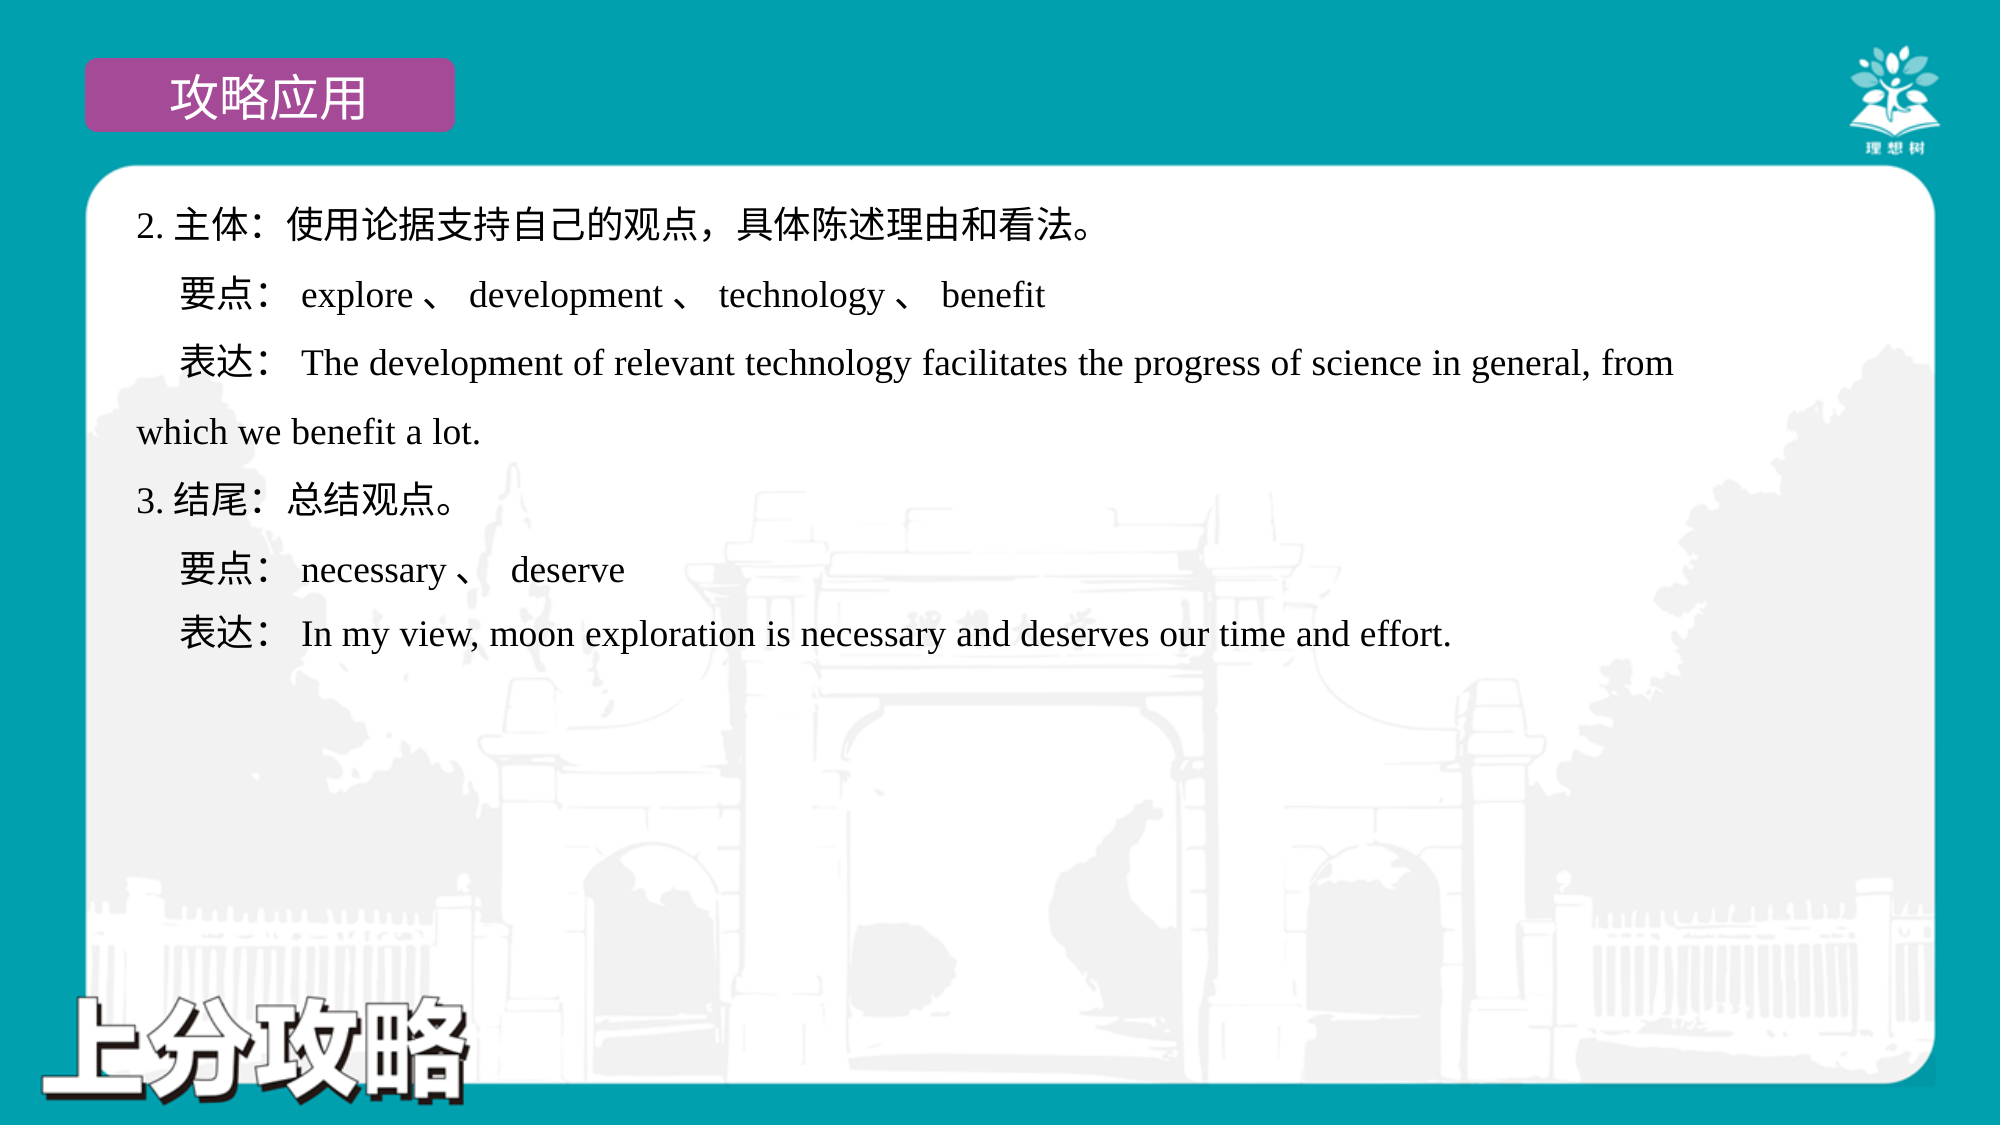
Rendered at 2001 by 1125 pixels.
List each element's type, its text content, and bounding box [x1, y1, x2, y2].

picture [0, 0, 2000, 1125]
text_box 2.主体：使用论据支持自己的观点，具体陈述理由和看法。 要点：explore、development、technology、benefit 表达：The development of relevant technology facilitates the progress of science in general, from which we benefit a lot. 3.结尾：总结观点。 要点：necessary、 deserve 表达：In my view, moon exploration is necessary and deserves our time and effort. [136, 177, 1865, 648]
